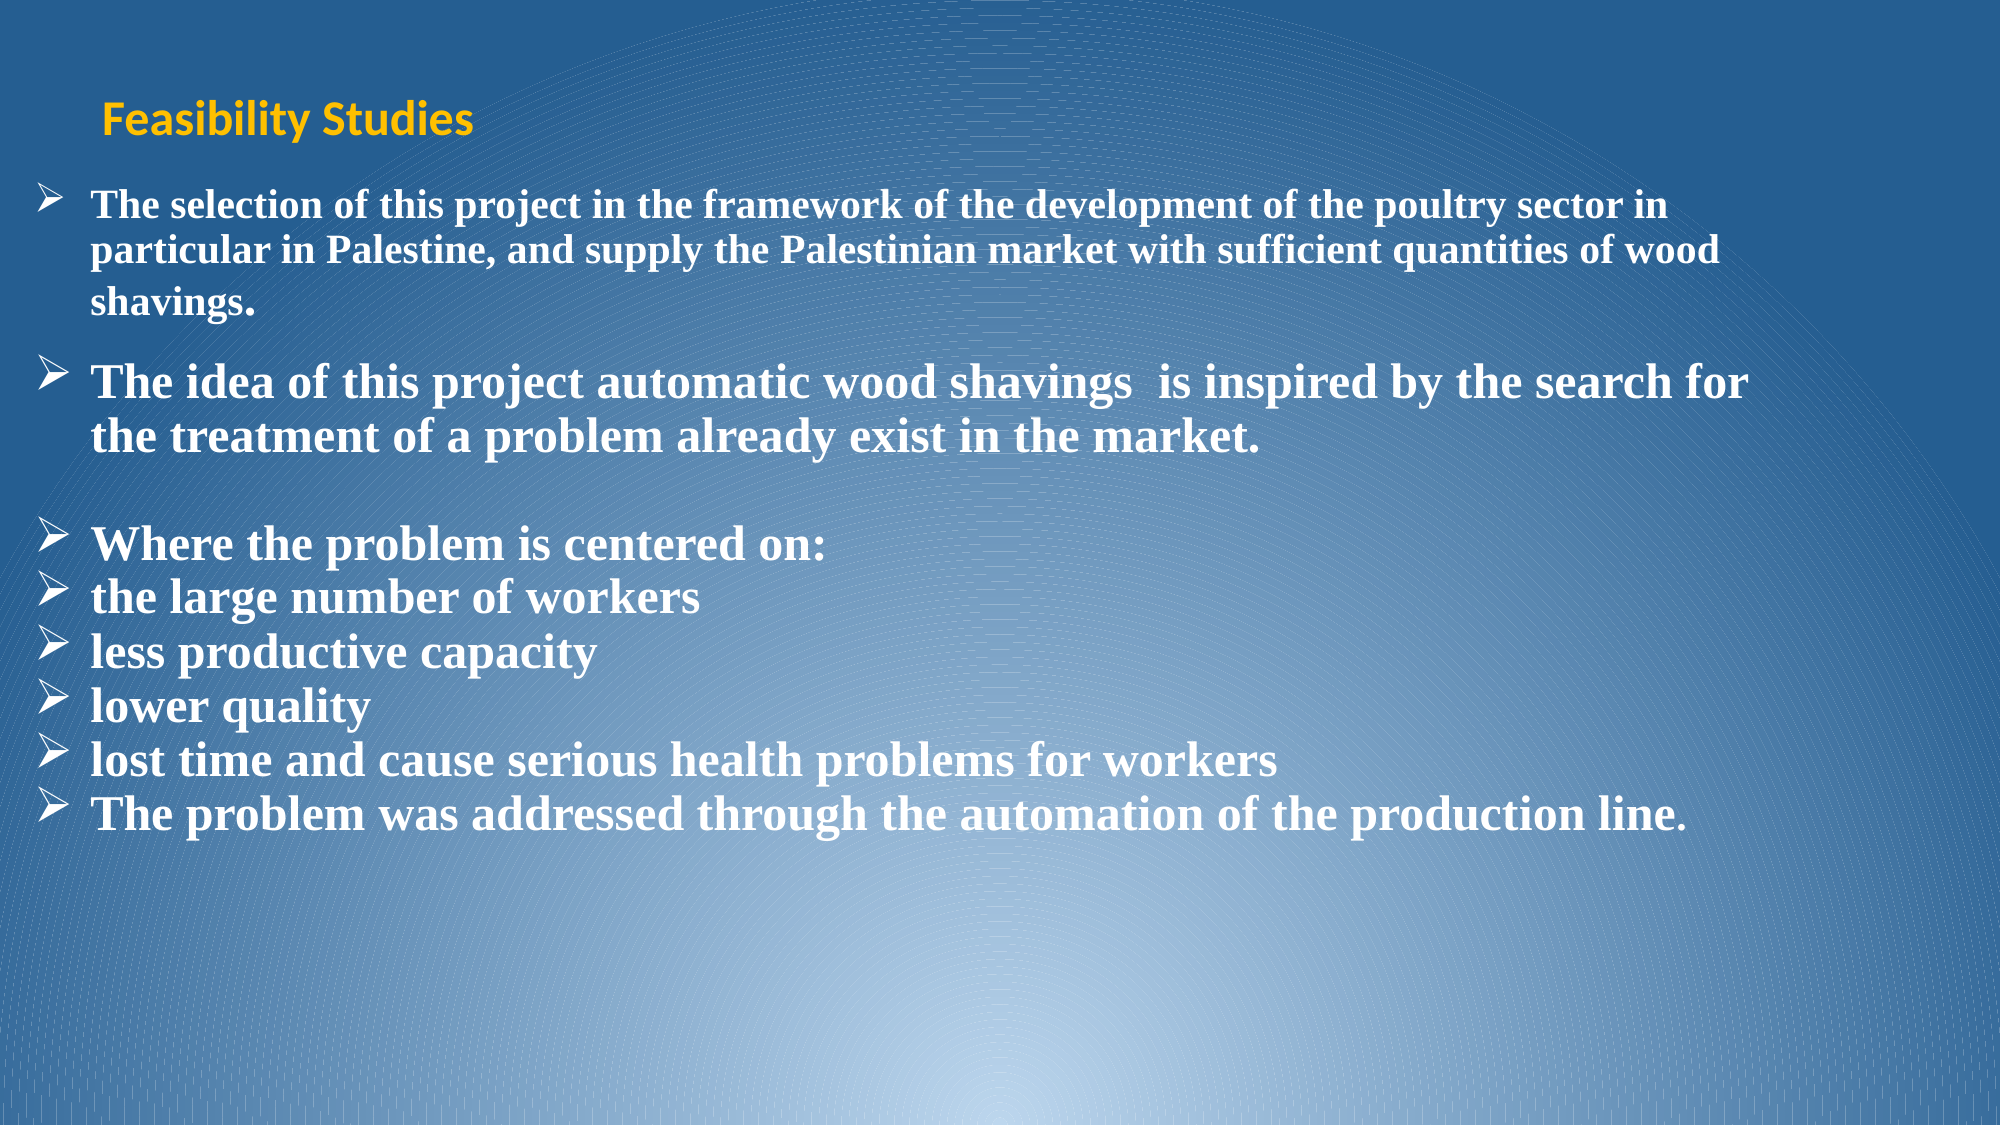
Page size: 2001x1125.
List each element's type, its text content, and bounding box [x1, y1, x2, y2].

text_box The idea of this project automatic wood shavings is inspired by the search for the treatment of a problem already exist in the market. Where the problem is centered on: the large number of workers less productive capacity lower quality lost time and cause serious health problems for workers The problem was addressed through the automation of the production line. [19, 363, 1841, 833]
text_box Feasibility Studies [76, 77, 554, 213]
title The selection of this project in the framework of the development of the poultry sector in particular in Palestine, and supply the Palestinian market with sufficient quantities of wood shavings. [19, 145, 1745, 363]
